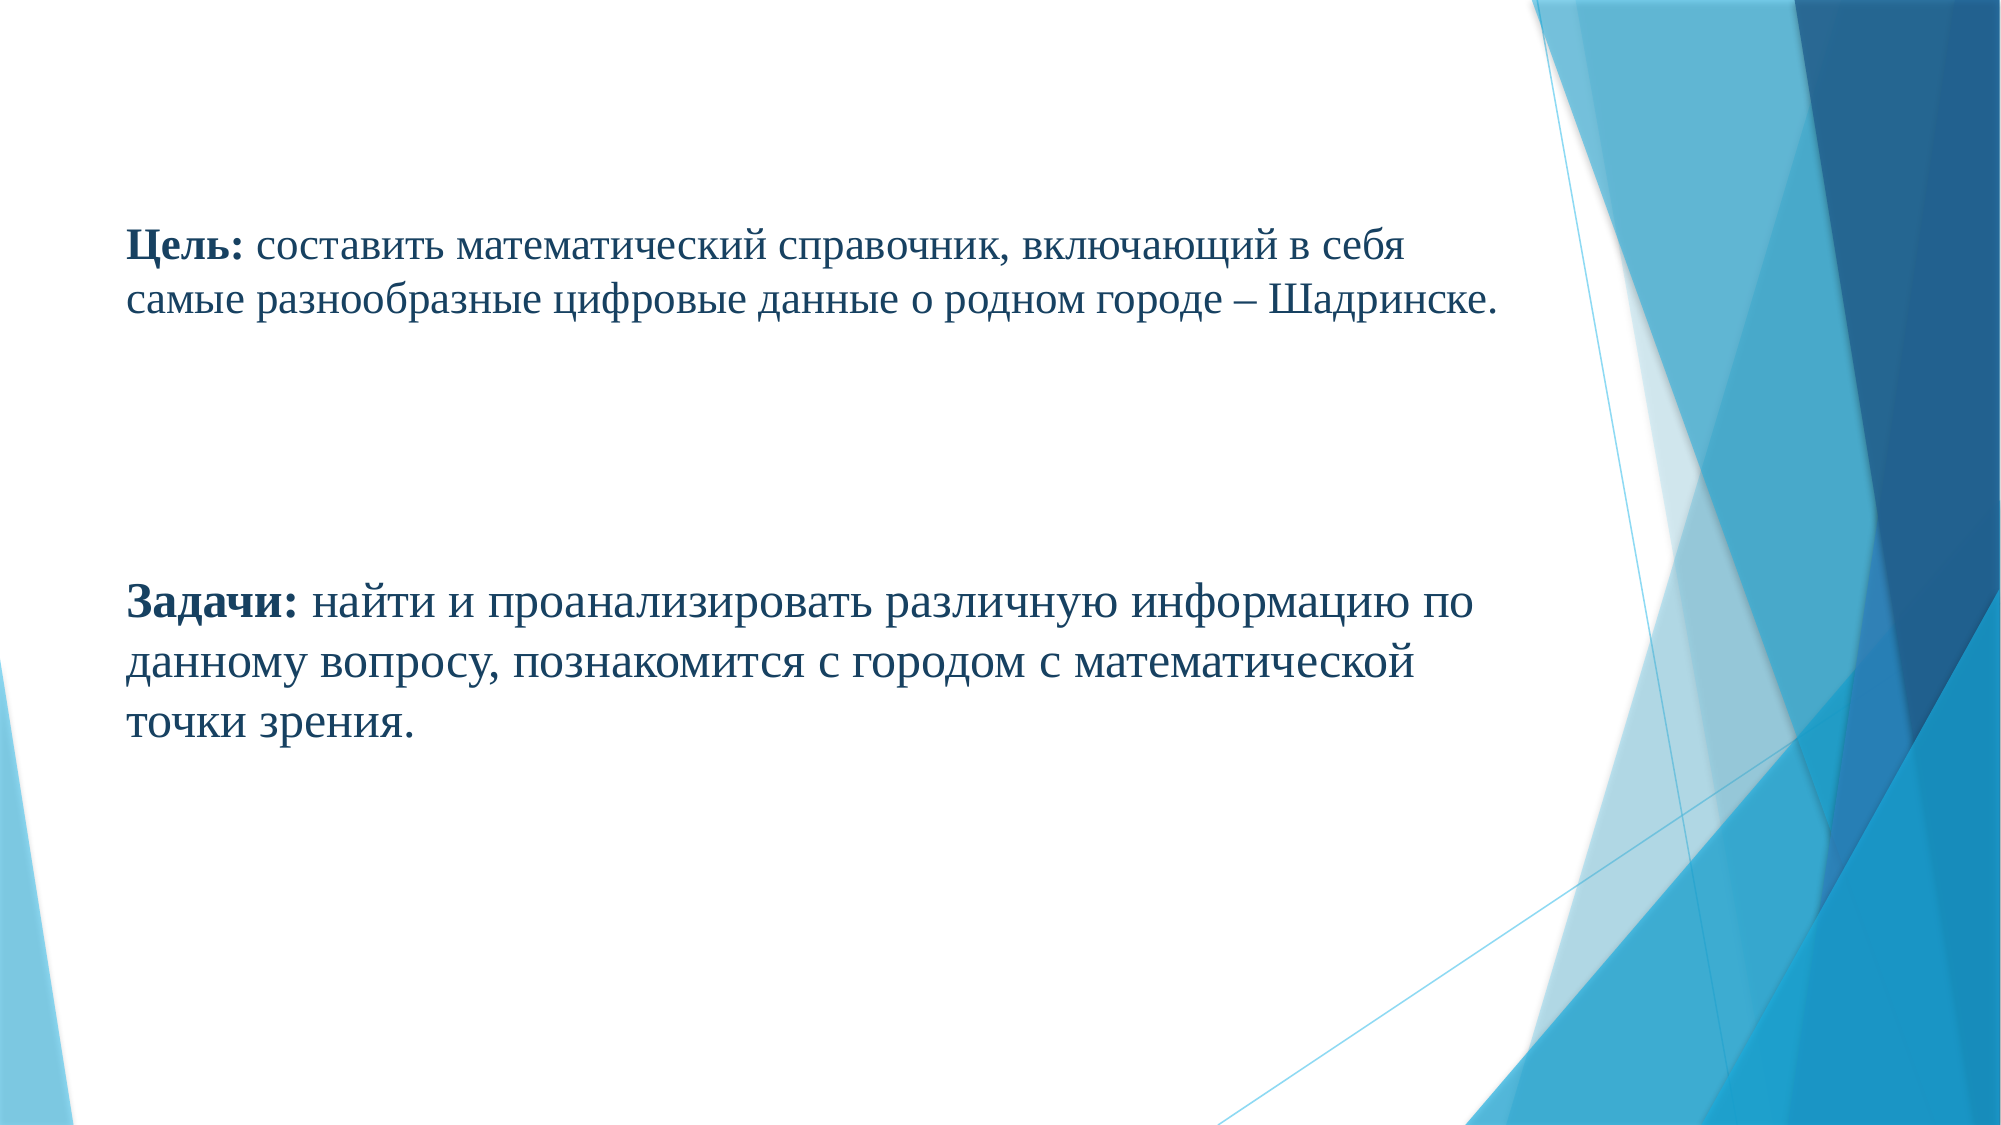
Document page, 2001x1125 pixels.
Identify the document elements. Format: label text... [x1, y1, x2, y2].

list Задачи: найти и проанализировать различную информацию по данному вопросу, познакомится с городом с математической точки зрения. [111, 559, 1538, 1125]
title Цель: составить математический справочник, включающий в себя самые разнообразные цифровые данные о родном городе – Шадринске. [111, 207, 1522, 559]
